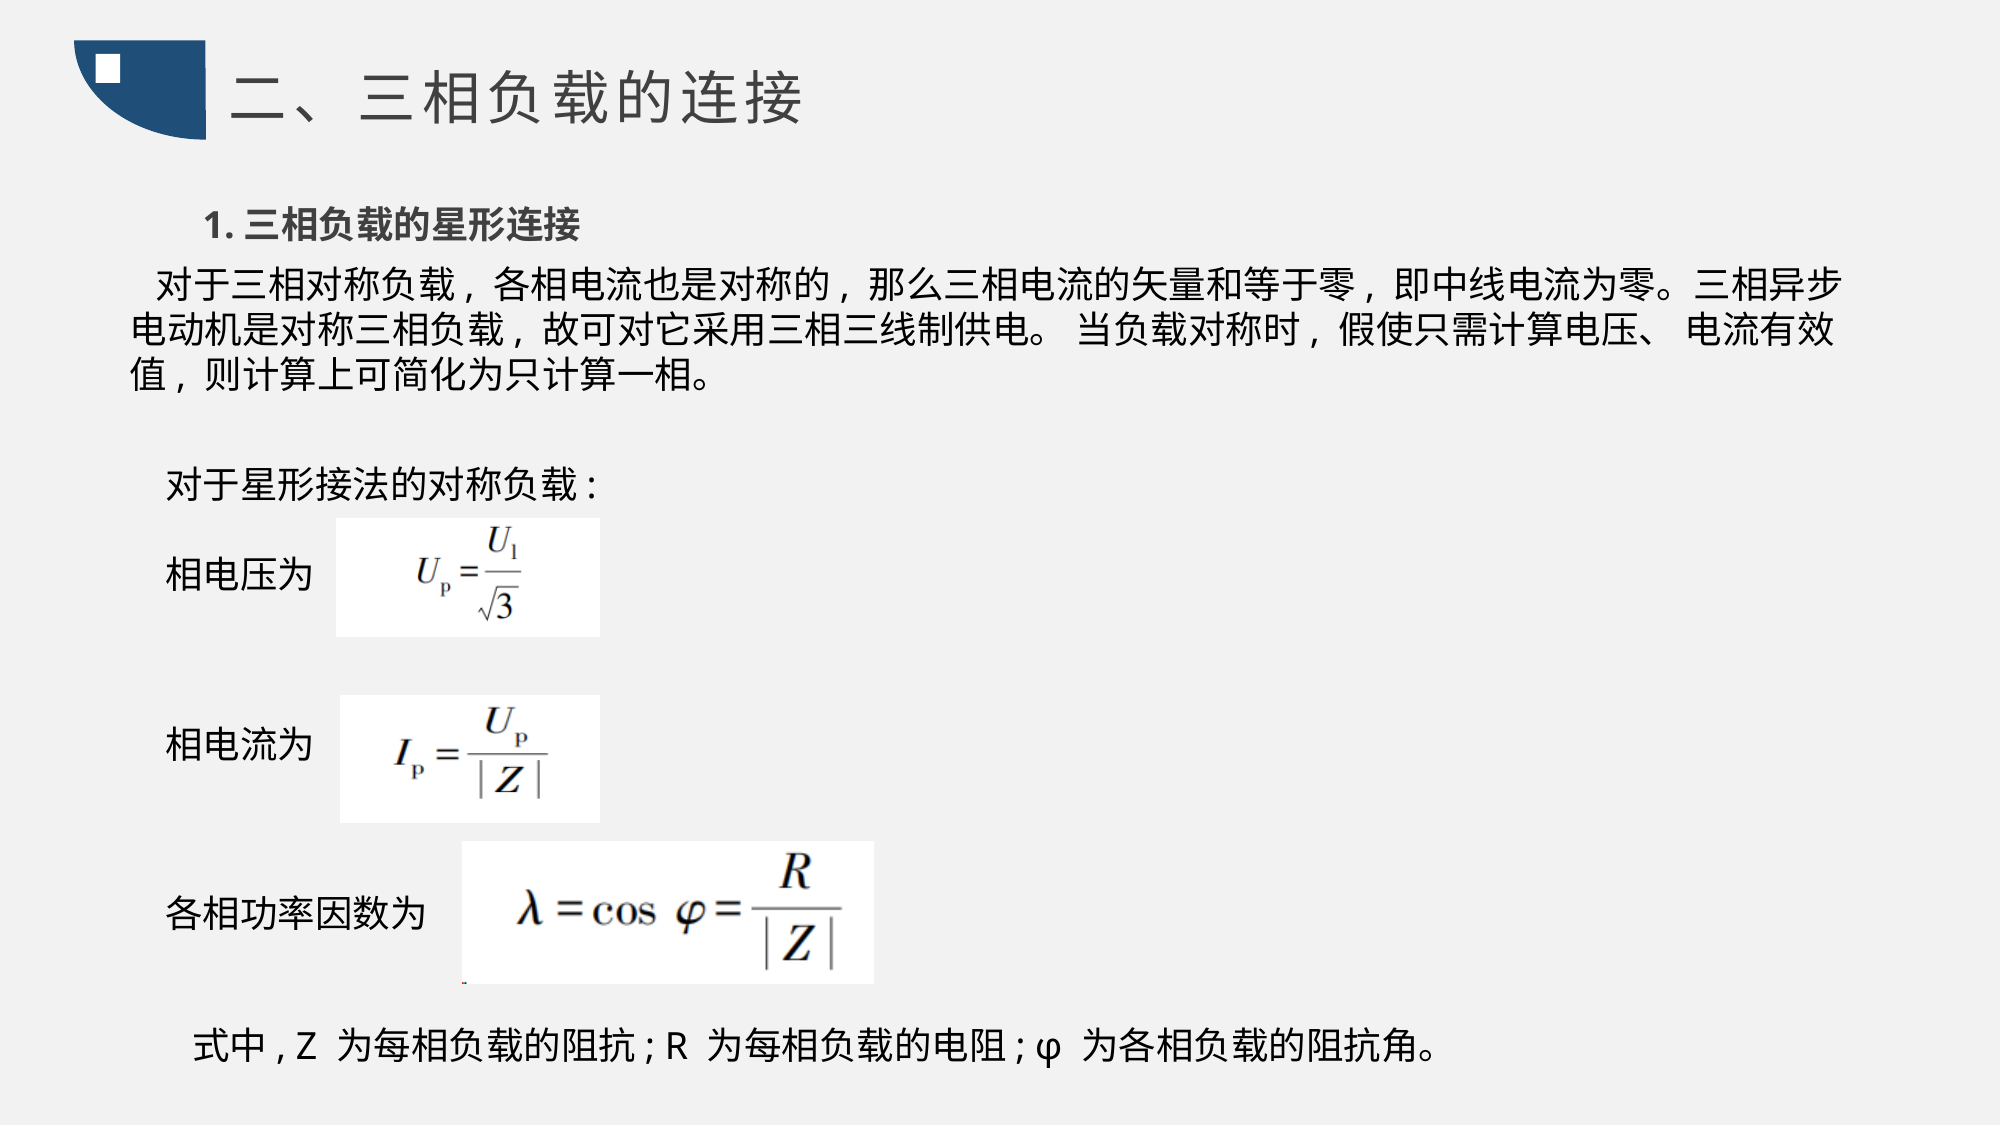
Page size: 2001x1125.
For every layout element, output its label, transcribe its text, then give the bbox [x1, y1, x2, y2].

picture [462, 841, 874, 984]
text_box 1.三相负载的星形连接 [187, 171, 1834, 254]
text_box 对于三相对称负载, 各相电流也是对称的, 那么三相电流的矢量和等于零, 即中线电流为零。三相异步电动机是对称三相负载, 故可对它采用三相三线制供电。 当负载对称时, 假使只需计算电压、 电流有效值, 则计算上可简化为只计算一相。 [114, 254, 1877, 525]
text_box 相电压为 [150, 543, 336, 604]
picture [340, 695, 600, 823]
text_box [74, 0, 1070, 140]
text_box 式中, Z 为每相负载的阻抗; R 为每相负载的电阻; φ 为各相负载的阻抗角。 [177, 1015, 1508, 1075]
text_box 相电流为 [150, 713, 340, 774]
picture [336, 518, 600, 637]
text_box 各相功率因数为 [150, 882, 462, 943]
text_box 对于星形接法的对称负载: [150, 453, 818, 514]
